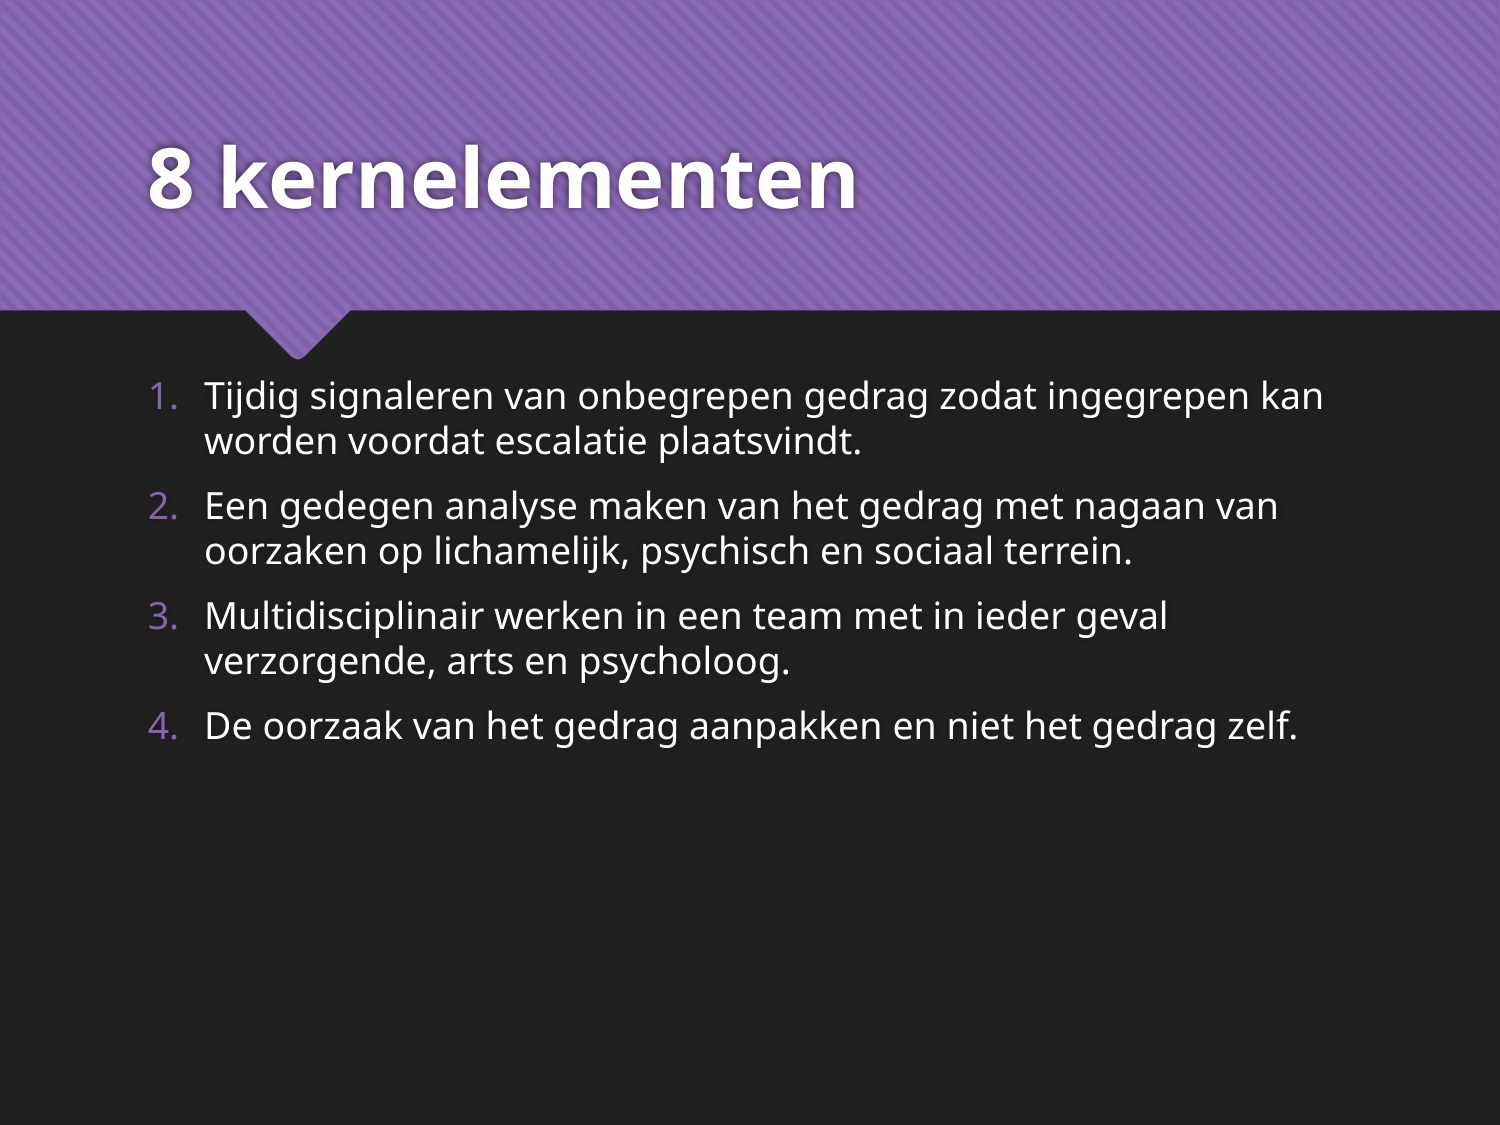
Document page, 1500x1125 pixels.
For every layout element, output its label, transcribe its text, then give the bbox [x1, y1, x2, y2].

title 8 kernelementen [132, 73, 1368, 233]
list Tijdig signaleren van onbegrepen gedrag zodat ingegrepen kan worden voordat escalatie plaatsvindt. Een gedegen analyse maken van het gedrag met nagaan van oorzaken op lichamelijk, psychisch en sociaal terrein. Multidisciplinair werken in een team met in ieder geval verzorgende, arts en psycholoog. De oorzaak van het gedrag aanpakken en niet het gedrag zelf. [132, 364, 1368, 962]
